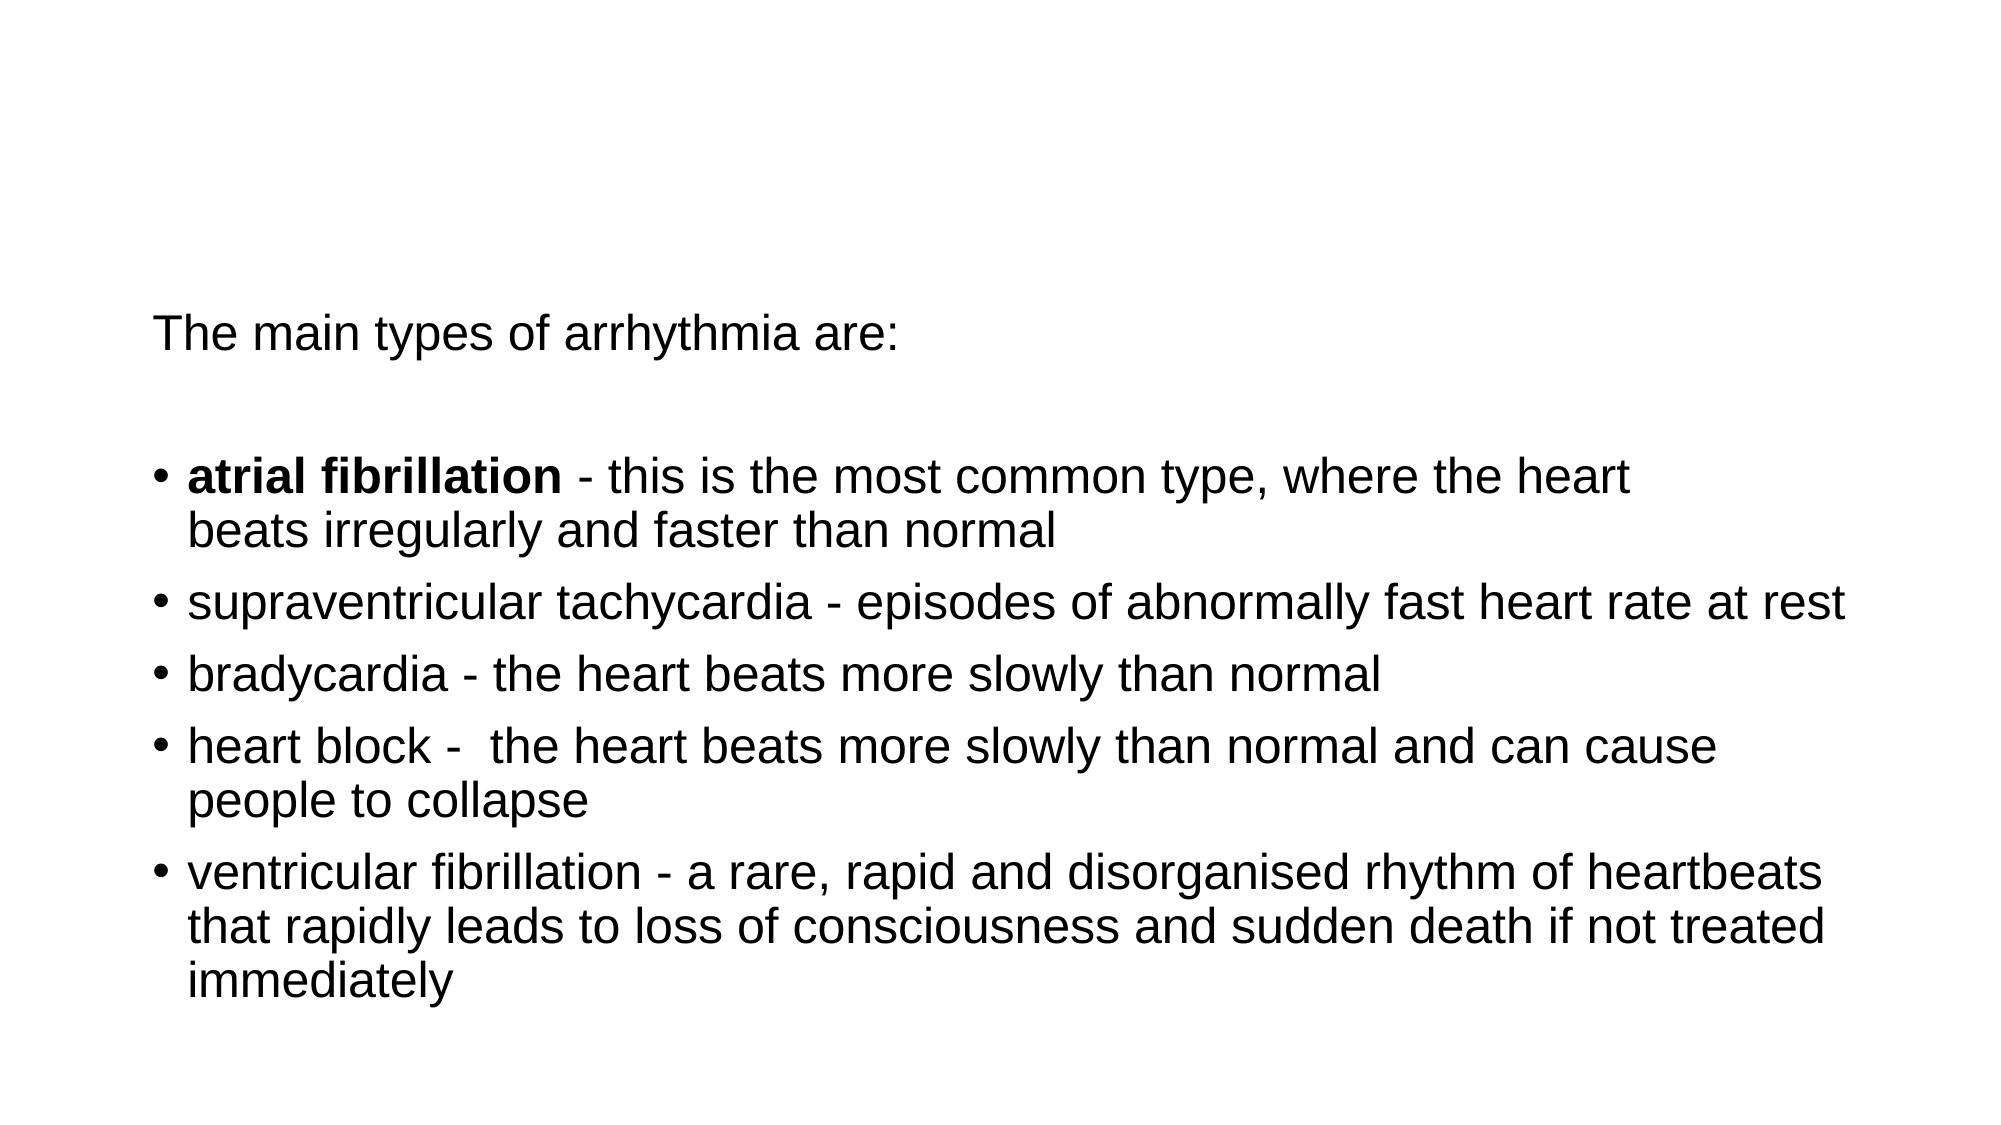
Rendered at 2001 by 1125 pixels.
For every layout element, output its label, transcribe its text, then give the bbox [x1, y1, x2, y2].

list The main types of arrhythmia are: atrial fibrillation - this is the most common type, where the heart beats irregularly and faster than normal supraventricular tachycardia - episodes of abnormally fast heart rate at rest bradycardia - the heart beats more slowly than normal heart block - the heart beats more slowly than normal and can cause people to collapse ventricular fibrillation - a rare, rapid and disorganised rhythm of heartbeats that rapidly leads to loss of consciousness and sudden death if not treated immediately [137, 299, 1863, 1069]
